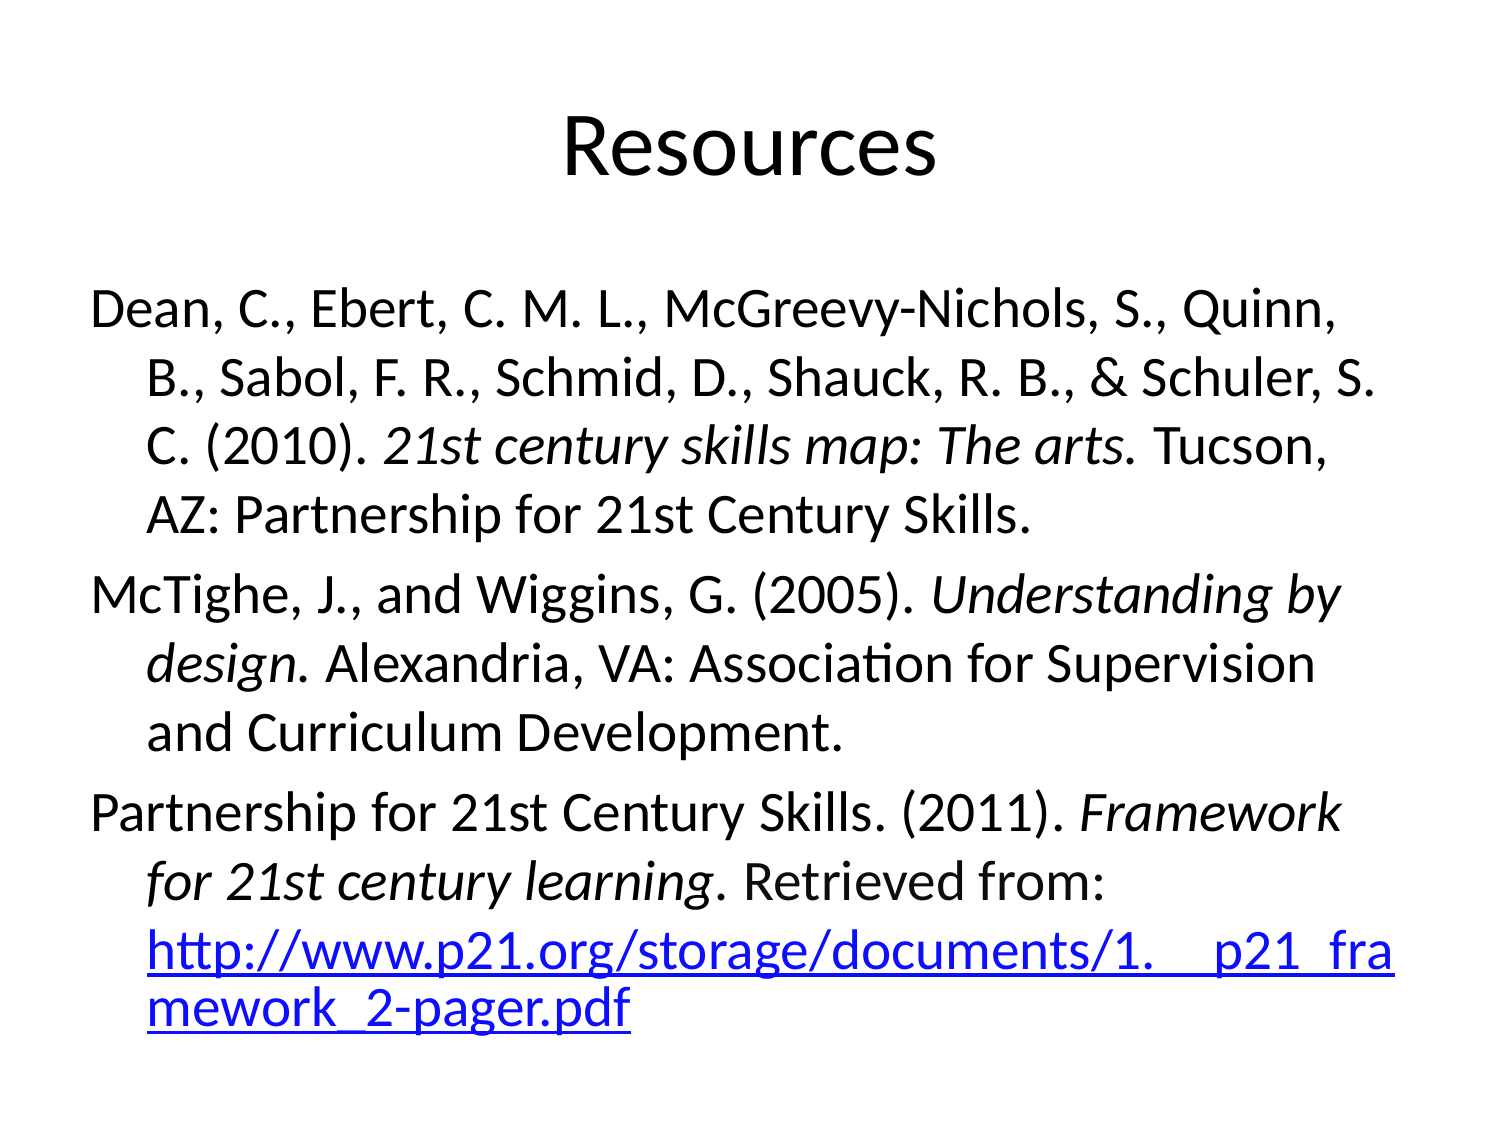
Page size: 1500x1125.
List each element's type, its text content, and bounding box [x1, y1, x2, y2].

list Dean, C., Ebert, C. M. L., McGreevy-Nichols, S., Quinn, B., Sabol, F. R., Schmid, D., Shauck, R. B., & Schuler, S. C. (2010). 21st century skills map: The arts. Tucson, AZ: Partnership for 21st Century Skills. McTighe, J., and Wiggins, G. (2005). Understanding by design. Alexandria, VA: Association for Supervision and Curriculum Development. Partnership for 21st Century Skills. (2011). Framework for 21st century learning. Retrieved from: http://www.p21.org/storage/documents/1.__p21_framework_2-pager.pdf [75, 262, 1425, 1005]
title Resources [75, 45, 1425, 233]
